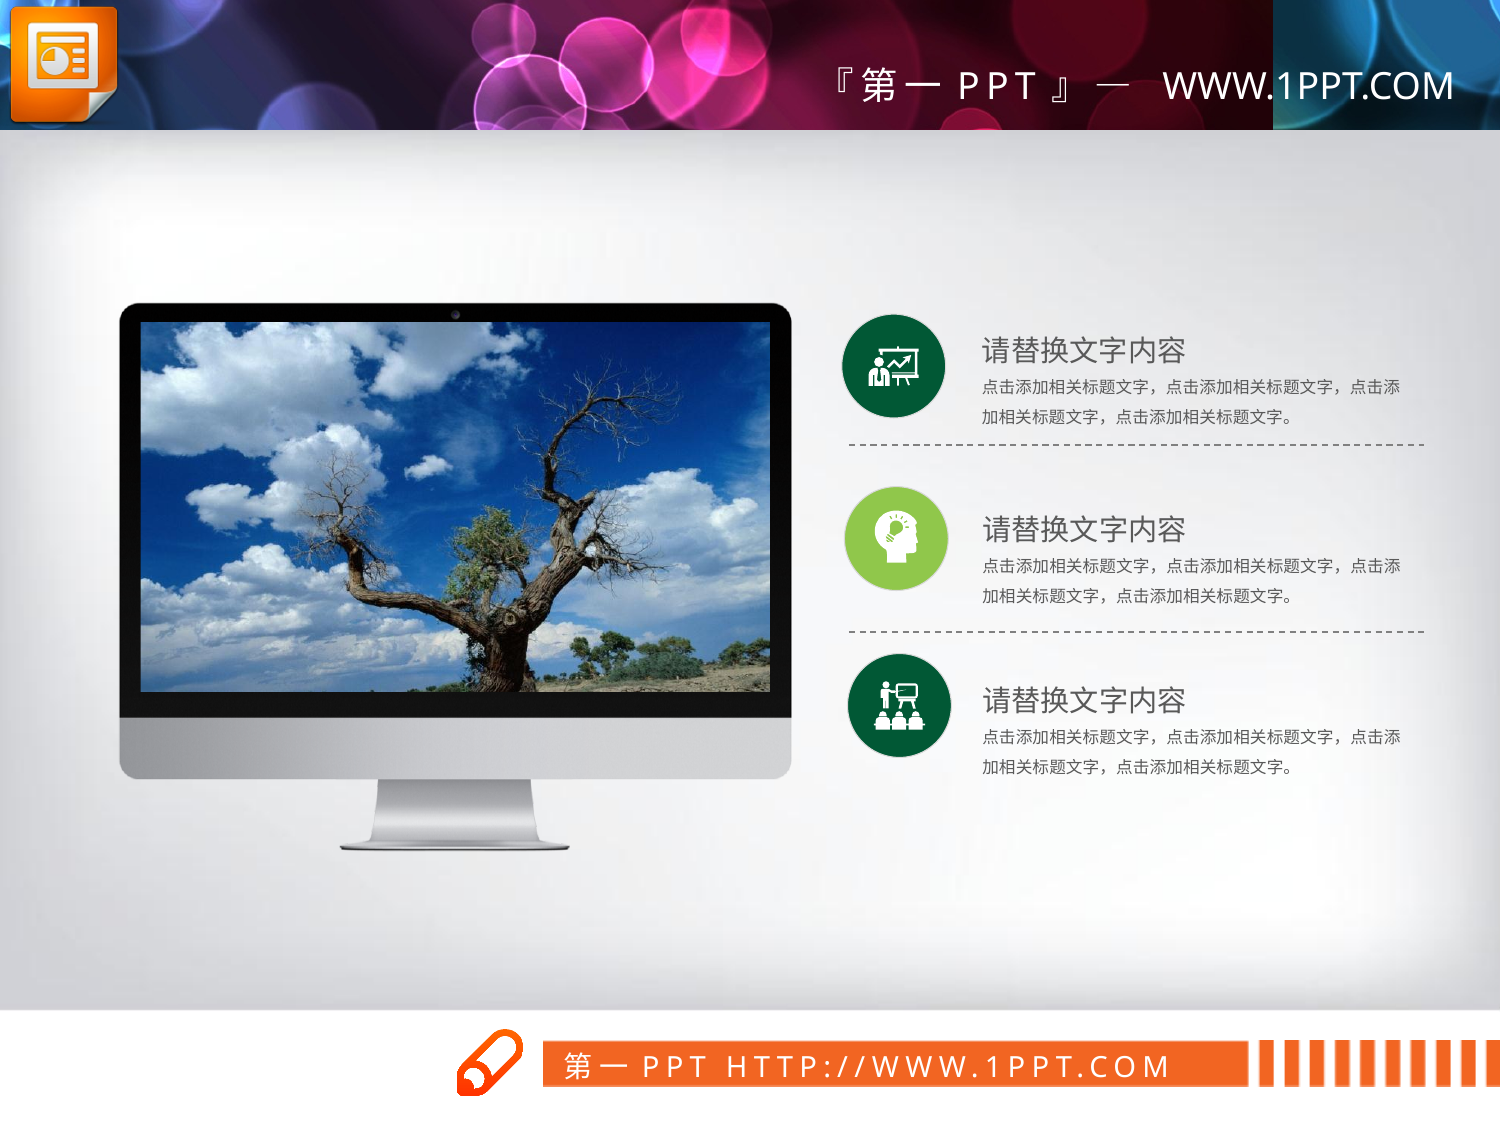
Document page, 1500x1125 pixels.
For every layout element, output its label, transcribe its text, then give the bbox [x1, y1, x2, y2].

text_box 请替换文字内容 点击添加相关标题文字，点击添加相关标题文字，点击添加相关标题文字，点击添加相关标题文字。 [967, 307, 1425, 435]
text_box 请替换文字内容 点击添加相关标题文字，点击添加相关标题文字，点击添加相关标题文字，点击添加相关标题文字。 [967, 657, 1425, 785]
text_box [841, 313, 946, 419]
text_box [847, 653, 952, 758]
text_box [100, 290, 808, 865]
text_box 请替换文字内容 点击添加相关标题文字，点击添加相关标题文字，点击添加相关标题文字，点击添加相关标题文字。 [967, 486, 1425, 614]
picture [0, 0, 1500, 1012]
picture [543, 1040, 1500, 1087]
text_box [844, 486, 949, 591]
